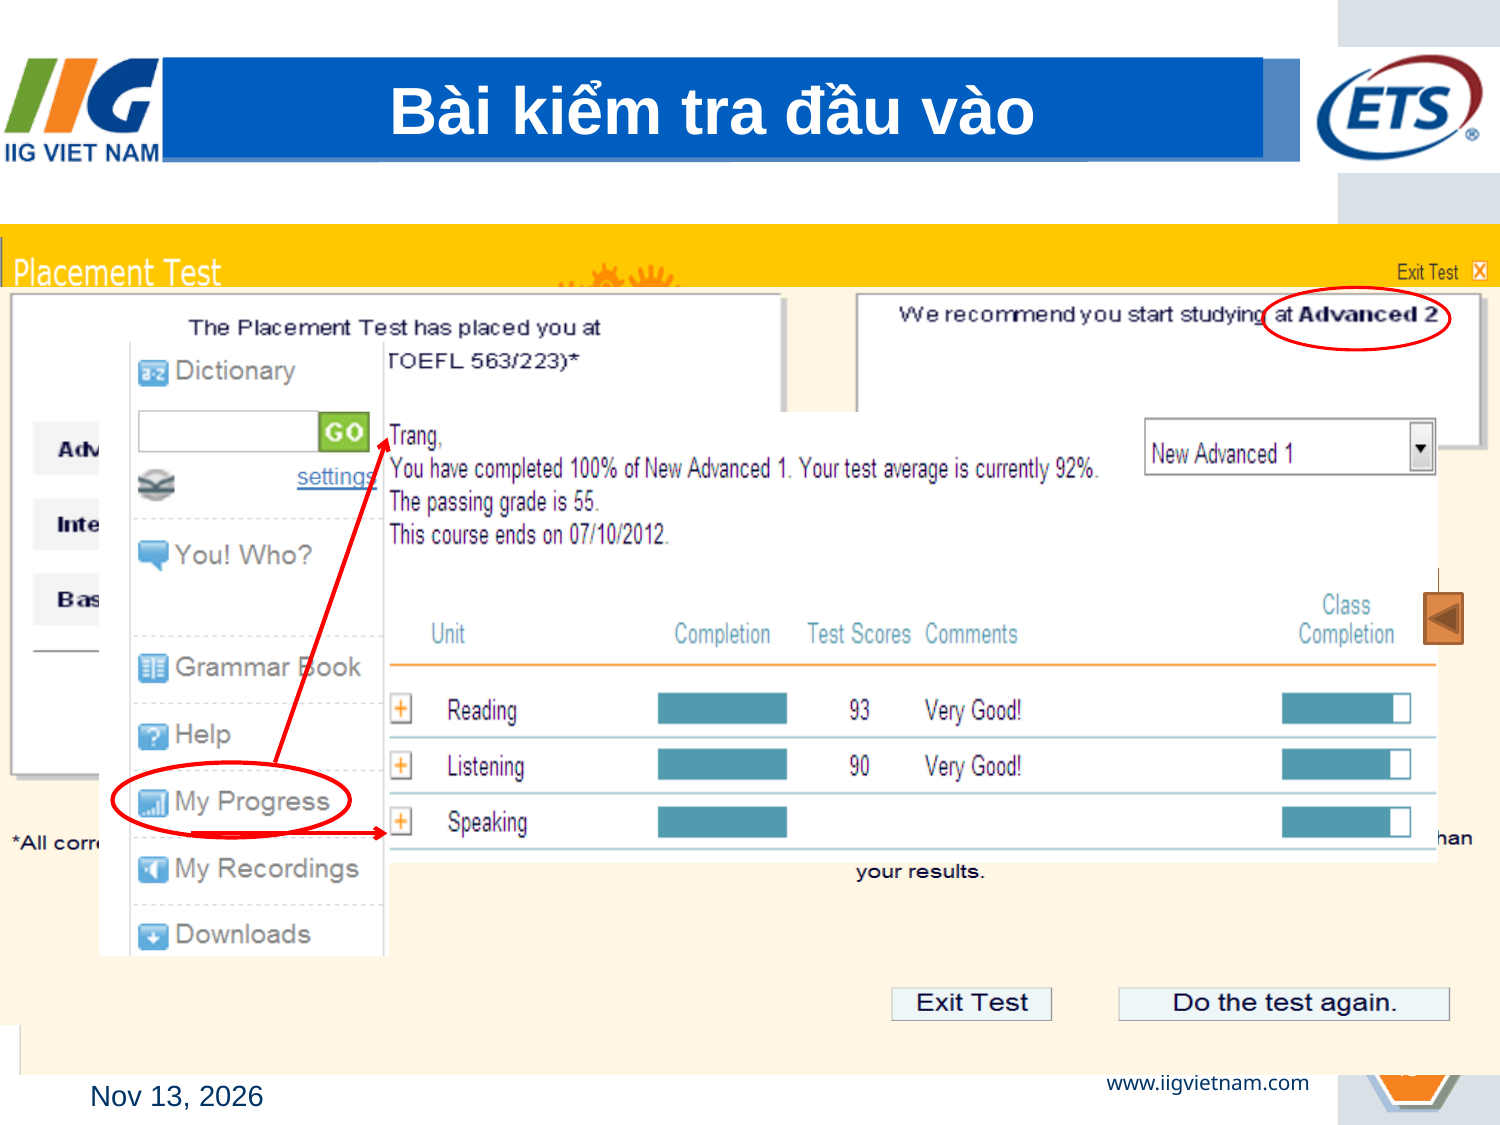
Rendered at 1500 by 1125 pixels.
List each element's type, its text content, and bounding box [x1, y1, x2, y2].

slide_number 13-Sep-13 [75, 1090, 425, 1110]
picture [0, 224, 1500, 1110]
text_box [168, 543, 495, 657]
picture [1300, 47, 1500, 173]
title Bài kiểm tra đầu vào [162, 57, 1264, 158]
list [99, 342, 390, 956]
footer www.iigvietnam.com [849, 1090, 1325, 1101]
picture [0, 56, 165, 163]
